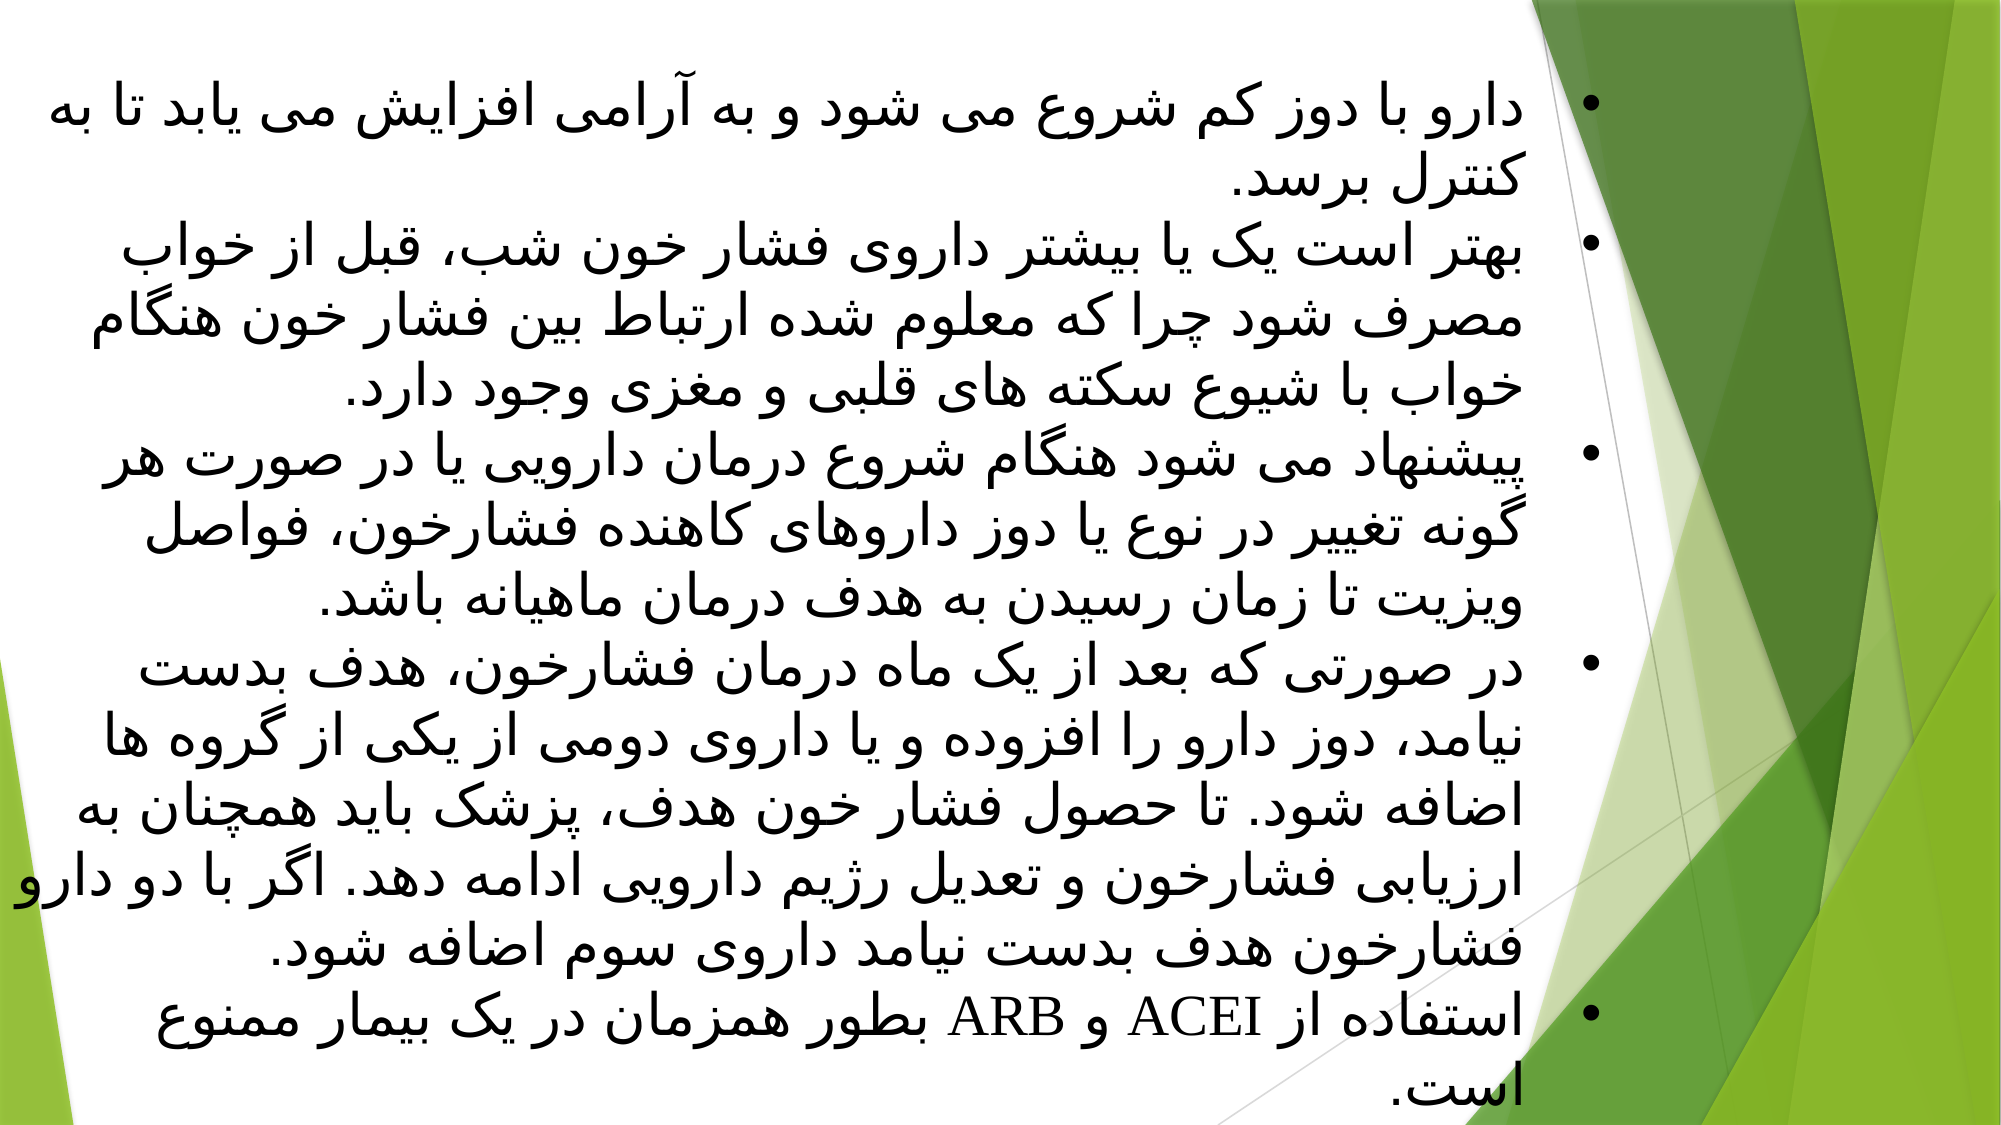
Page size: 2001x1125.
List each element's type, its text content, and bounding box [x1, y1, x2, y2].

text_box دارو با دوز کم شروع می شود و به آرامی افزایش می یابد تا به کنترل برسد. بهتر است یک یا بیشتر داروی فشار خون شب، قبل از خواب مصرف شود چرا که معلوم شده ارتباط بین فشار خون هنگام خواب با شیوع سکته های قلبی و مغزی وجود دارد. پیشنهاد می شود هنگام شروع درمان دارویی یا در صورت هر گونه تغییر در نوع یا دوز داروهای کاهنده فشارخون، فواصل ویزیت تا زمان رسیدن به هدف درمان ماهیانه باشد. در صورتی که بعد از یک ماه درمان فشارخون، هدف بدست نیامد، دوز دارو را افزوده و یا داروی دومی از یکی از گروه ها اضافه شود. تا حصول فشار خون هدف، پزشک باید همچنان به ارزیابی فشارخون و تعدیل رژیم دارویی ادامه دهد. اگر با دو دارو فشارخون هدف بدست نیامد داروی سوم اضافه شود. استفاده از ACEI و ARB بطور همزمان در یک بیمار ممنوع است. در بیمارانی که با وجود استفاده از 3 دارو فشارخون هدف حاصل نمی شود و یا در بیمارانی که به علت پیچیدگی وضعیت آن ها، نیاز به مشاوره کلینیکی بیشتری وجود دارد، ارجاع به متخصص ممکن است لازم شود. [0, 60, 1617, 1125]
